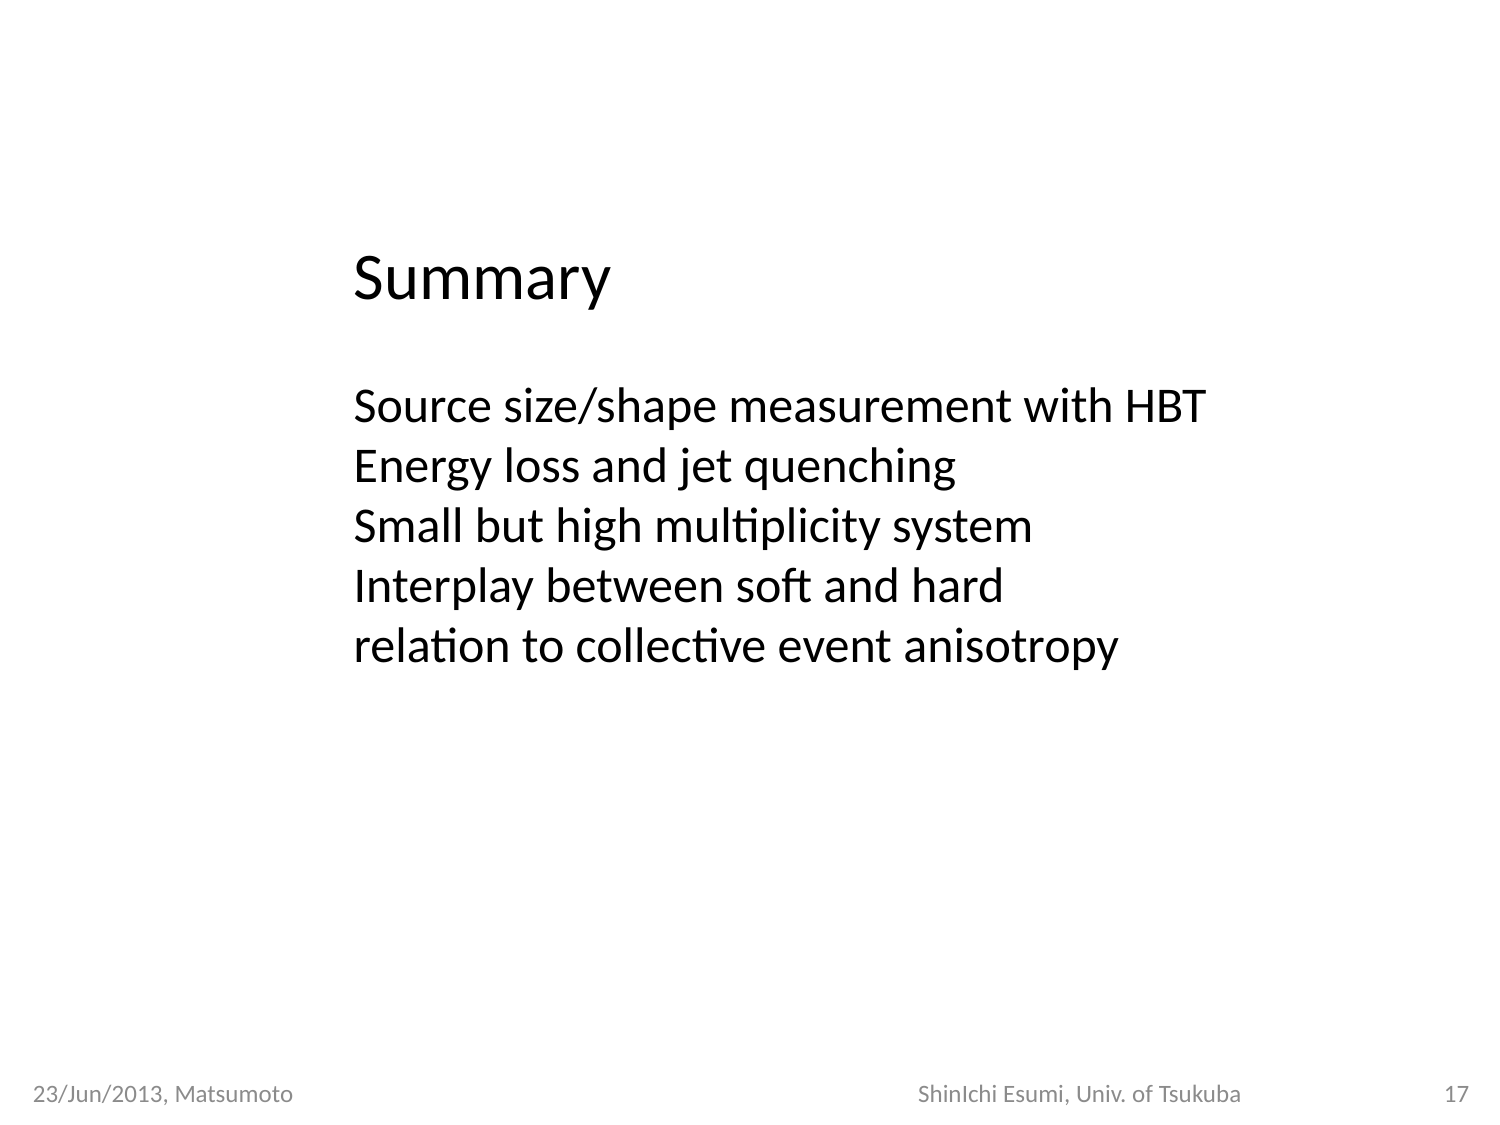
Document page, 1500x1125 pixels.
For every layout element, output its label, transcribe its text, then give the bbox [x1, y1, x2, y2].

slide_number 23/Jun/2013, Matsumoto [17, 1073, 463, 1113]
footer ShinIchi Esumi, Univ. of Tsukuba [886, 1073, 1274, 1113]
text_box Summary Source size/shape measurement with HBT Energy loss and jet quenching Small but high multiplicity system Interplay between soft and hard relation to collective event anisotropy [339, 225, 1222, 681]
slide_number 17 [1309, 1073, 1485, 1113]
